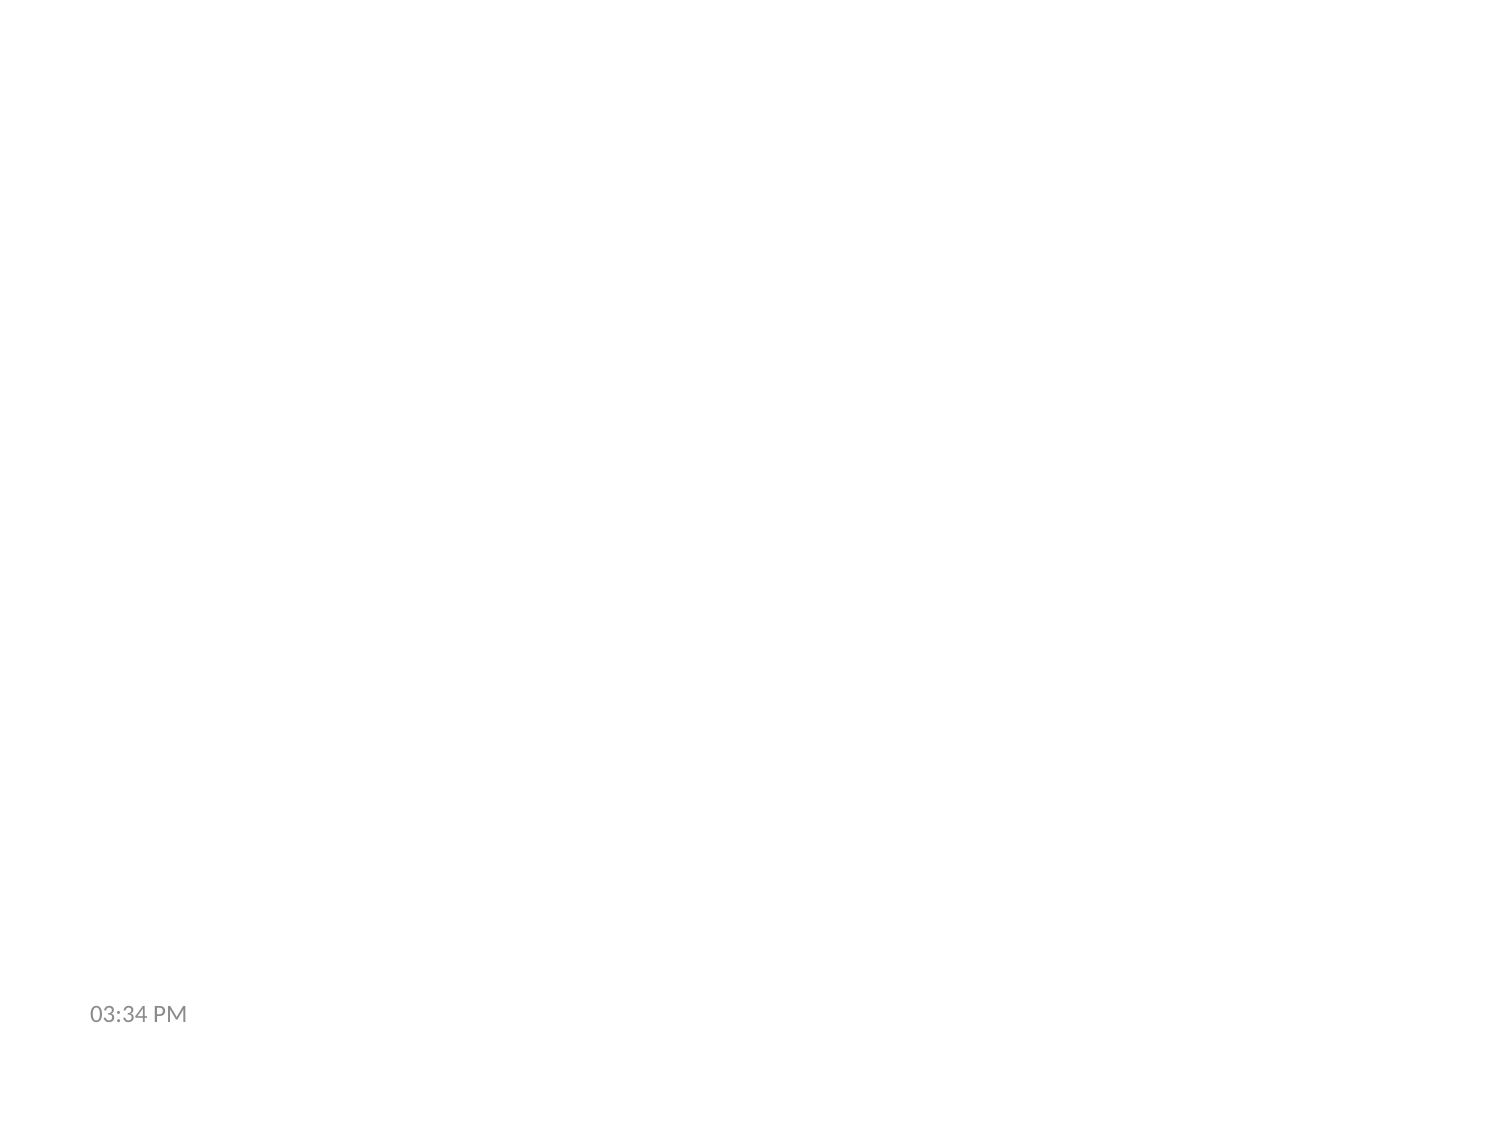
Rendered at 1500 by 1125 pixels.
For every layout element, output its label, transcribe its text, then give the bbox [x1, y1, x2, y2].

text_box 3:35 PM [75, 982, 425, 1043]
